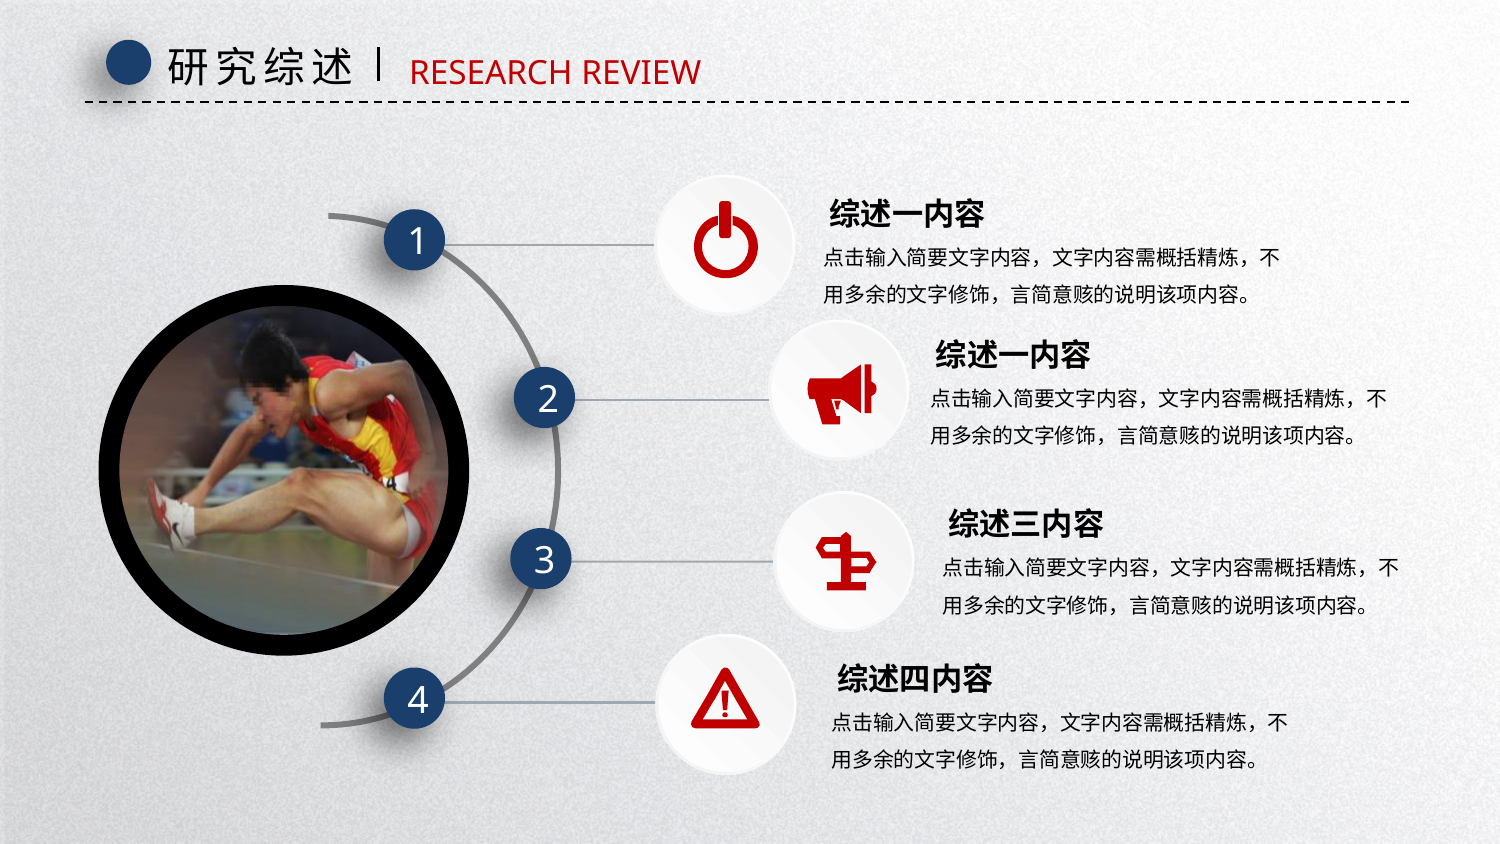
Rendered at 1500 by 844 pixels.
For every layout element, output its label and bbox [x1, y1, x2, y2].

text_box [98, 284, 470, 656]
text_box [768, 319, 910, 461]
text_box [773, 490, 915, 633]
text_box [654, 174, 796, 316]
picture [0, 0, 1500, 844]
text_box [655, 633, 797, 776]
